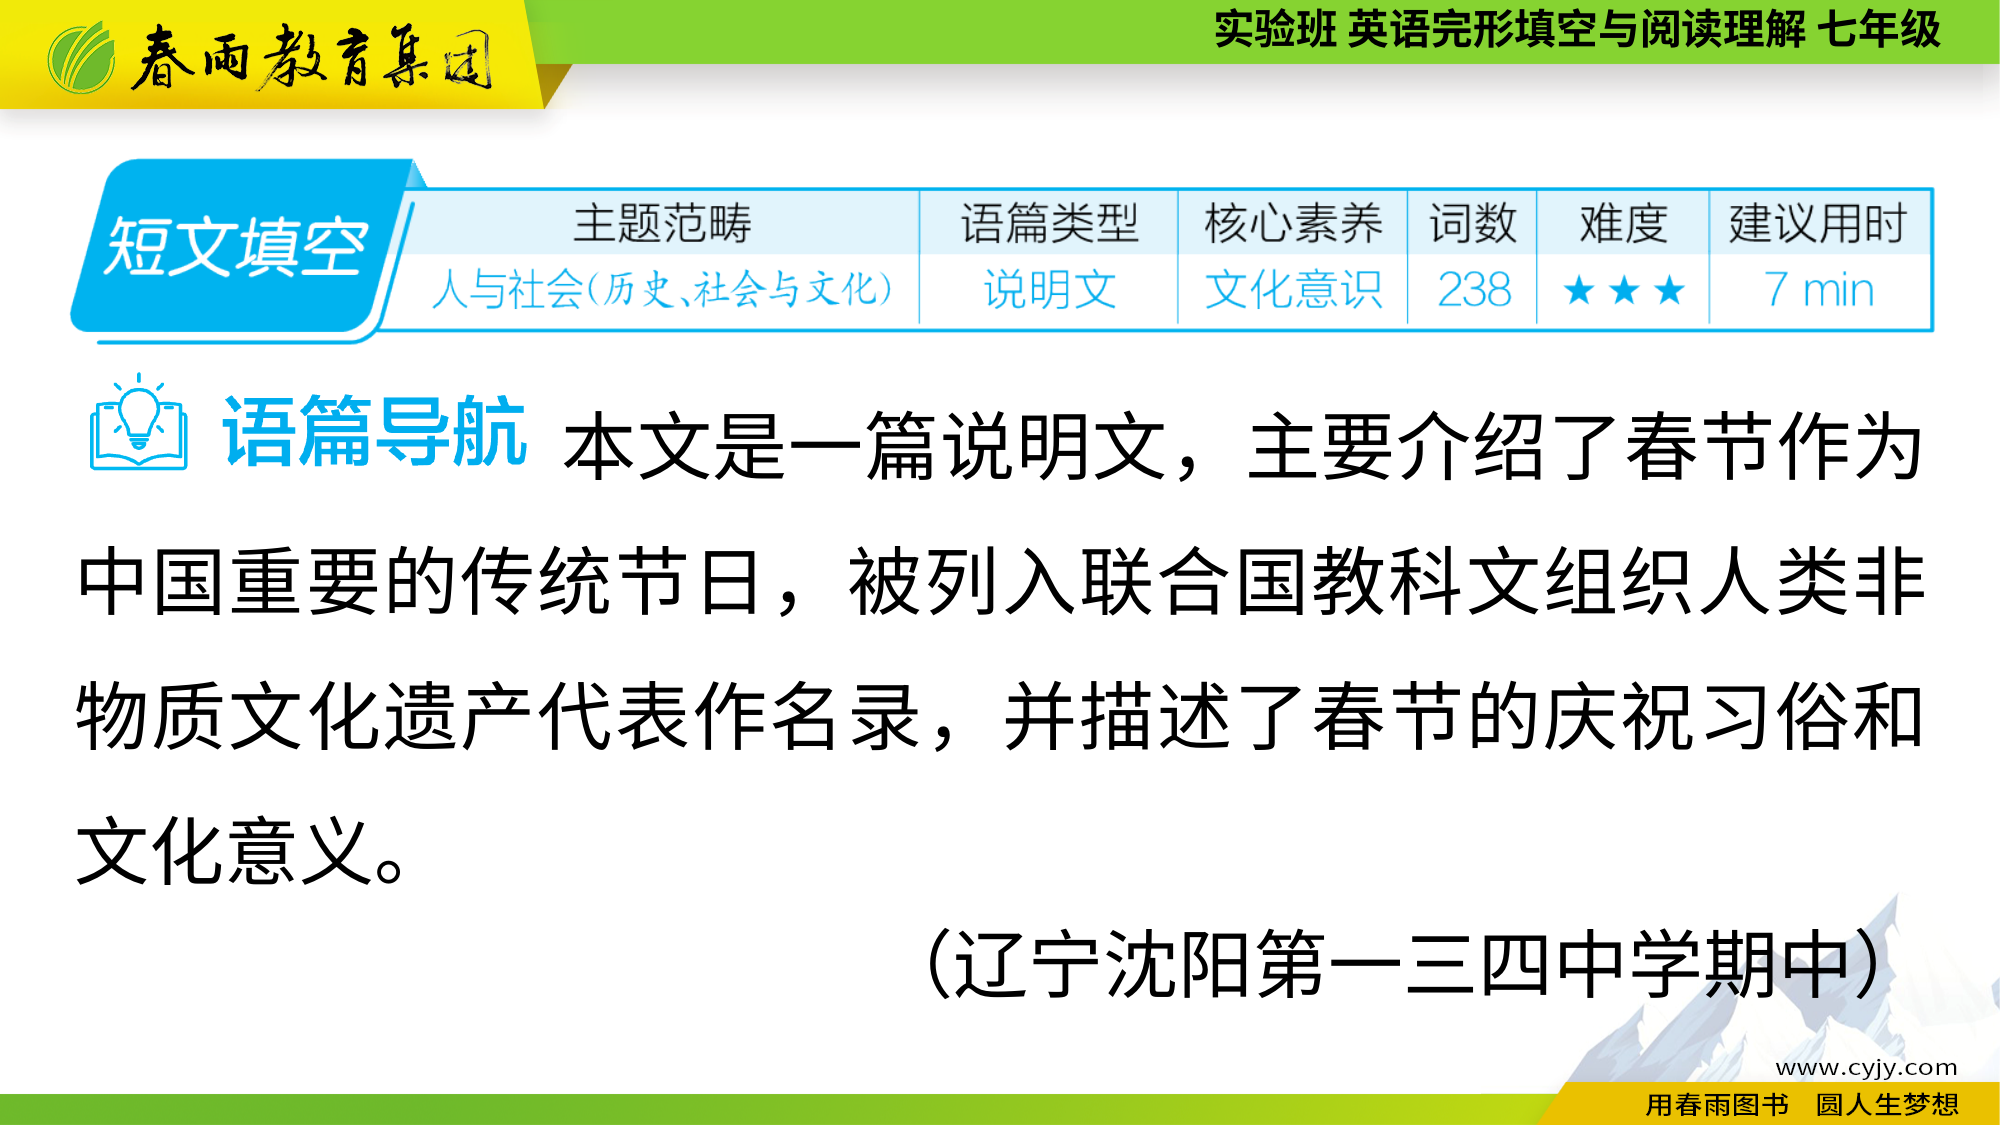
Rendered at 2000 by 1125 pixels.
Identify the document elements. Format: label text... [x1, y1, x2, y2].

picture [0, 0, 2000, 1125]
list 本文是一篇说明文，主要介绍了春节作为中国重要的传统节日，被列入联合国教科文组织人类非物质文化遗产代表作名录，并描述了春节的庆祝习俗和文化意义。 [59, 360, 1944, 908]
text_box （辽宁沈阳第一三四中学期中） [834, 865, 1944, 1016]
